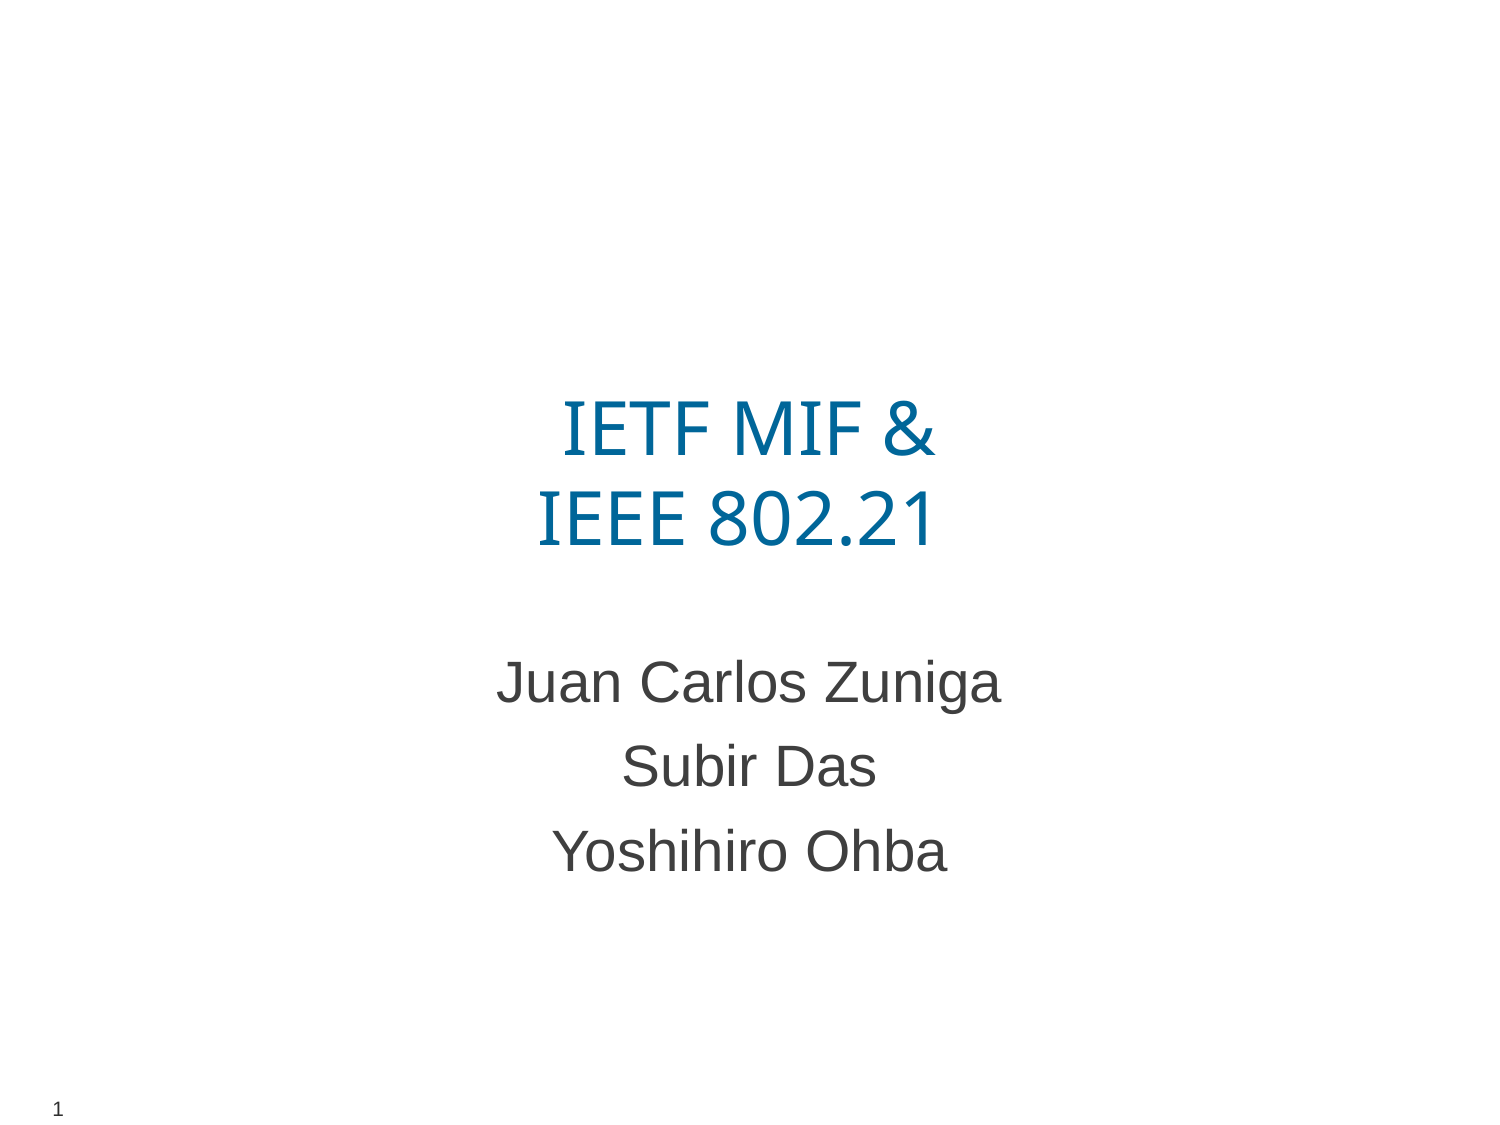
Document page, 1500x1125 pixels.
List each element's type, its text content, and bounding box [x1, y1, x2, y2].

subtitle Juan Carlos Zuniga Subir Das Yoshihiro Ohba [224, 637, 1276, 926]
slide_number 1 [36, 1087, 76, 1125]
title IETF MIF & IEEE 802.21 [112, 349, 1388, 591]
